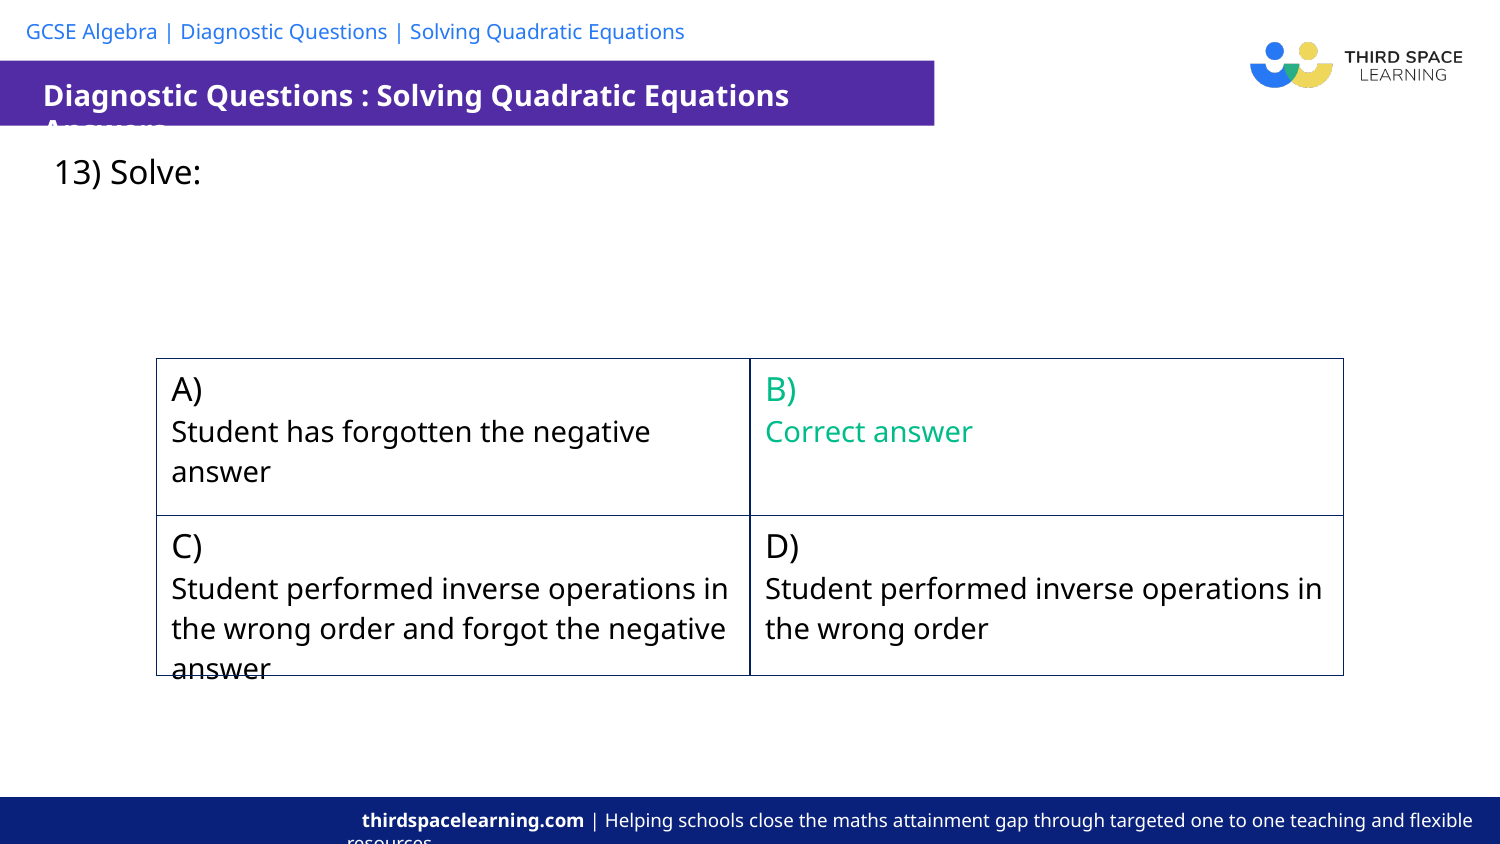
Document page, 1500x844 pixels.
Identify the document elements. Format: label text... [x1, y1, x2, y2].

picture [1250, 33, 1465, 99]
text_box Diagnostic Questions : Solving Quadratic Equations Answers [27, 61, 900, 141]
